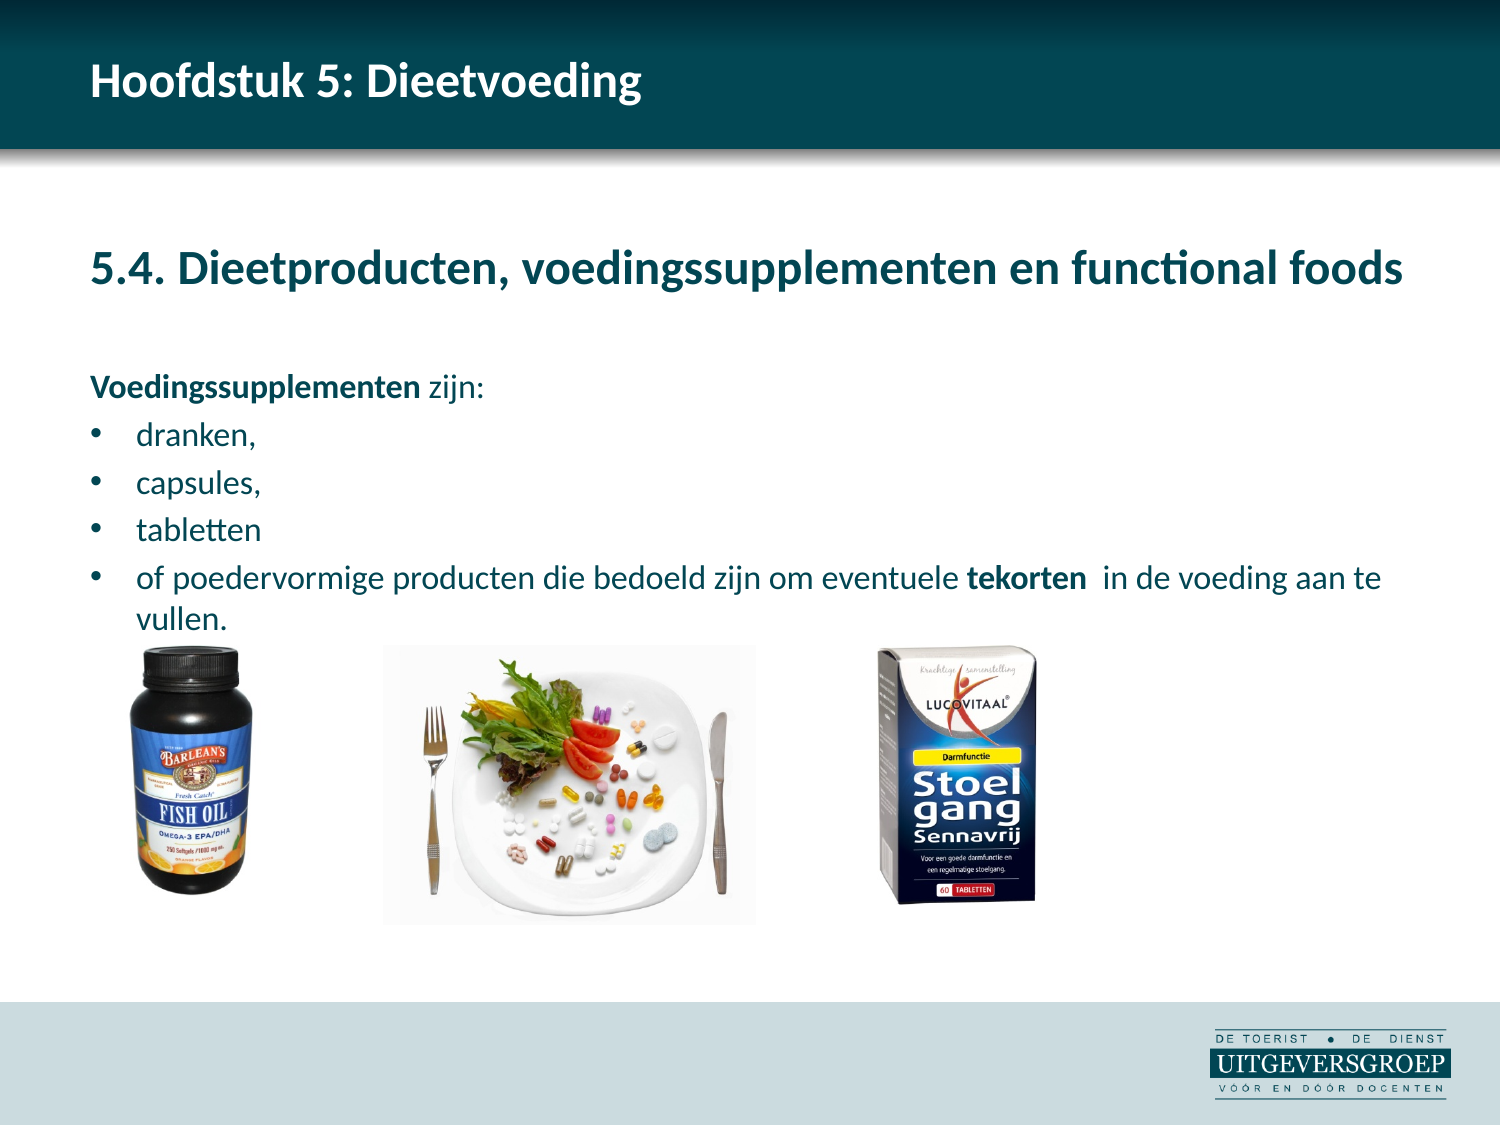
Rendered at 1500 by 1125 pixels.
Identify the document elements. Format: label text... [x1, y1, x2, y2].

picture [877, 644, 1037, 906]
list 5.4. Dieetproducten, voedingssupplementen en functional foods Voedingssupplementen zijn: dranken, capsules, tabletten of poedervormige producten die bedoeld zijn om eventuele tekorten in de voeding aan te vullen. [75, 221, 1447, 965]
picture [1210, 1021, 1451, 1106]
title Hoofdstuk 5: Dieetvoeding [75, 0, 1425, 172]
picture [383, 644, 756, 925]
picture [64, 644, 316, 896]
